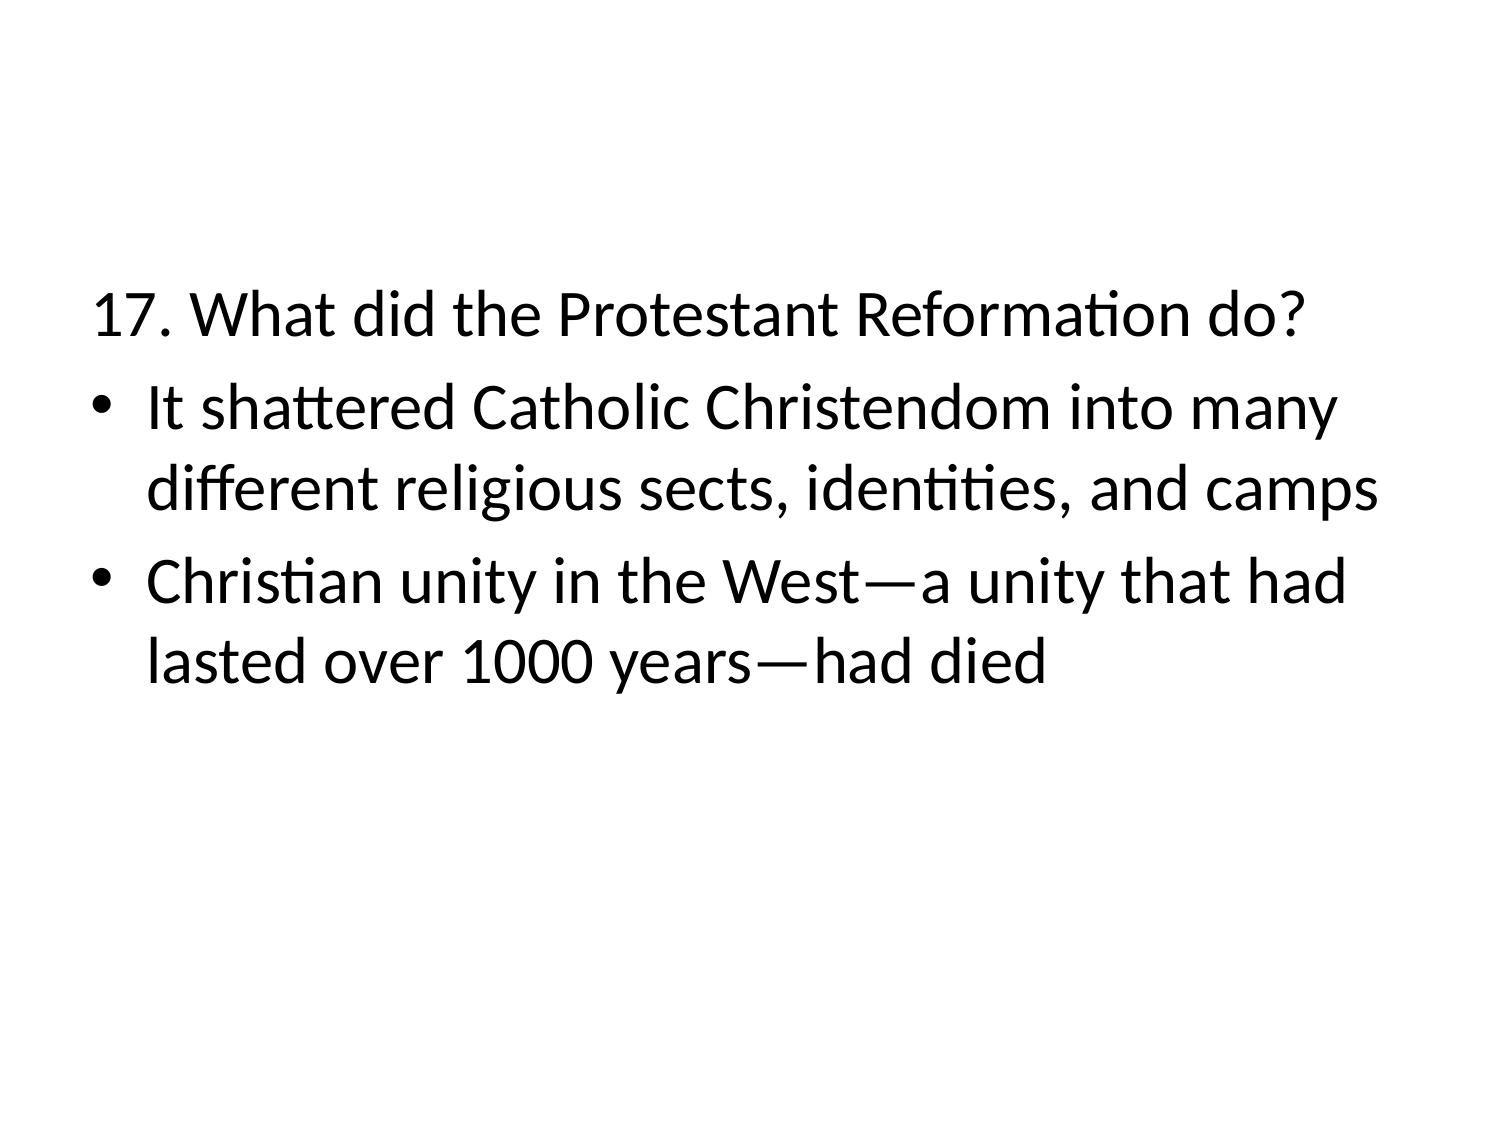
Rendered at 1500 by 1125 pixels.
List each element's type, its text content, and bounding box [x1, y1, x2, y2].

list 17. What did the Protestant Reformation do? It shattered Catholic Christendom into many different religious sects, identities, and camps Christian unity in the West—a unity that had lasted over 1000 years—had died [75, 262, 1425, 1005]
